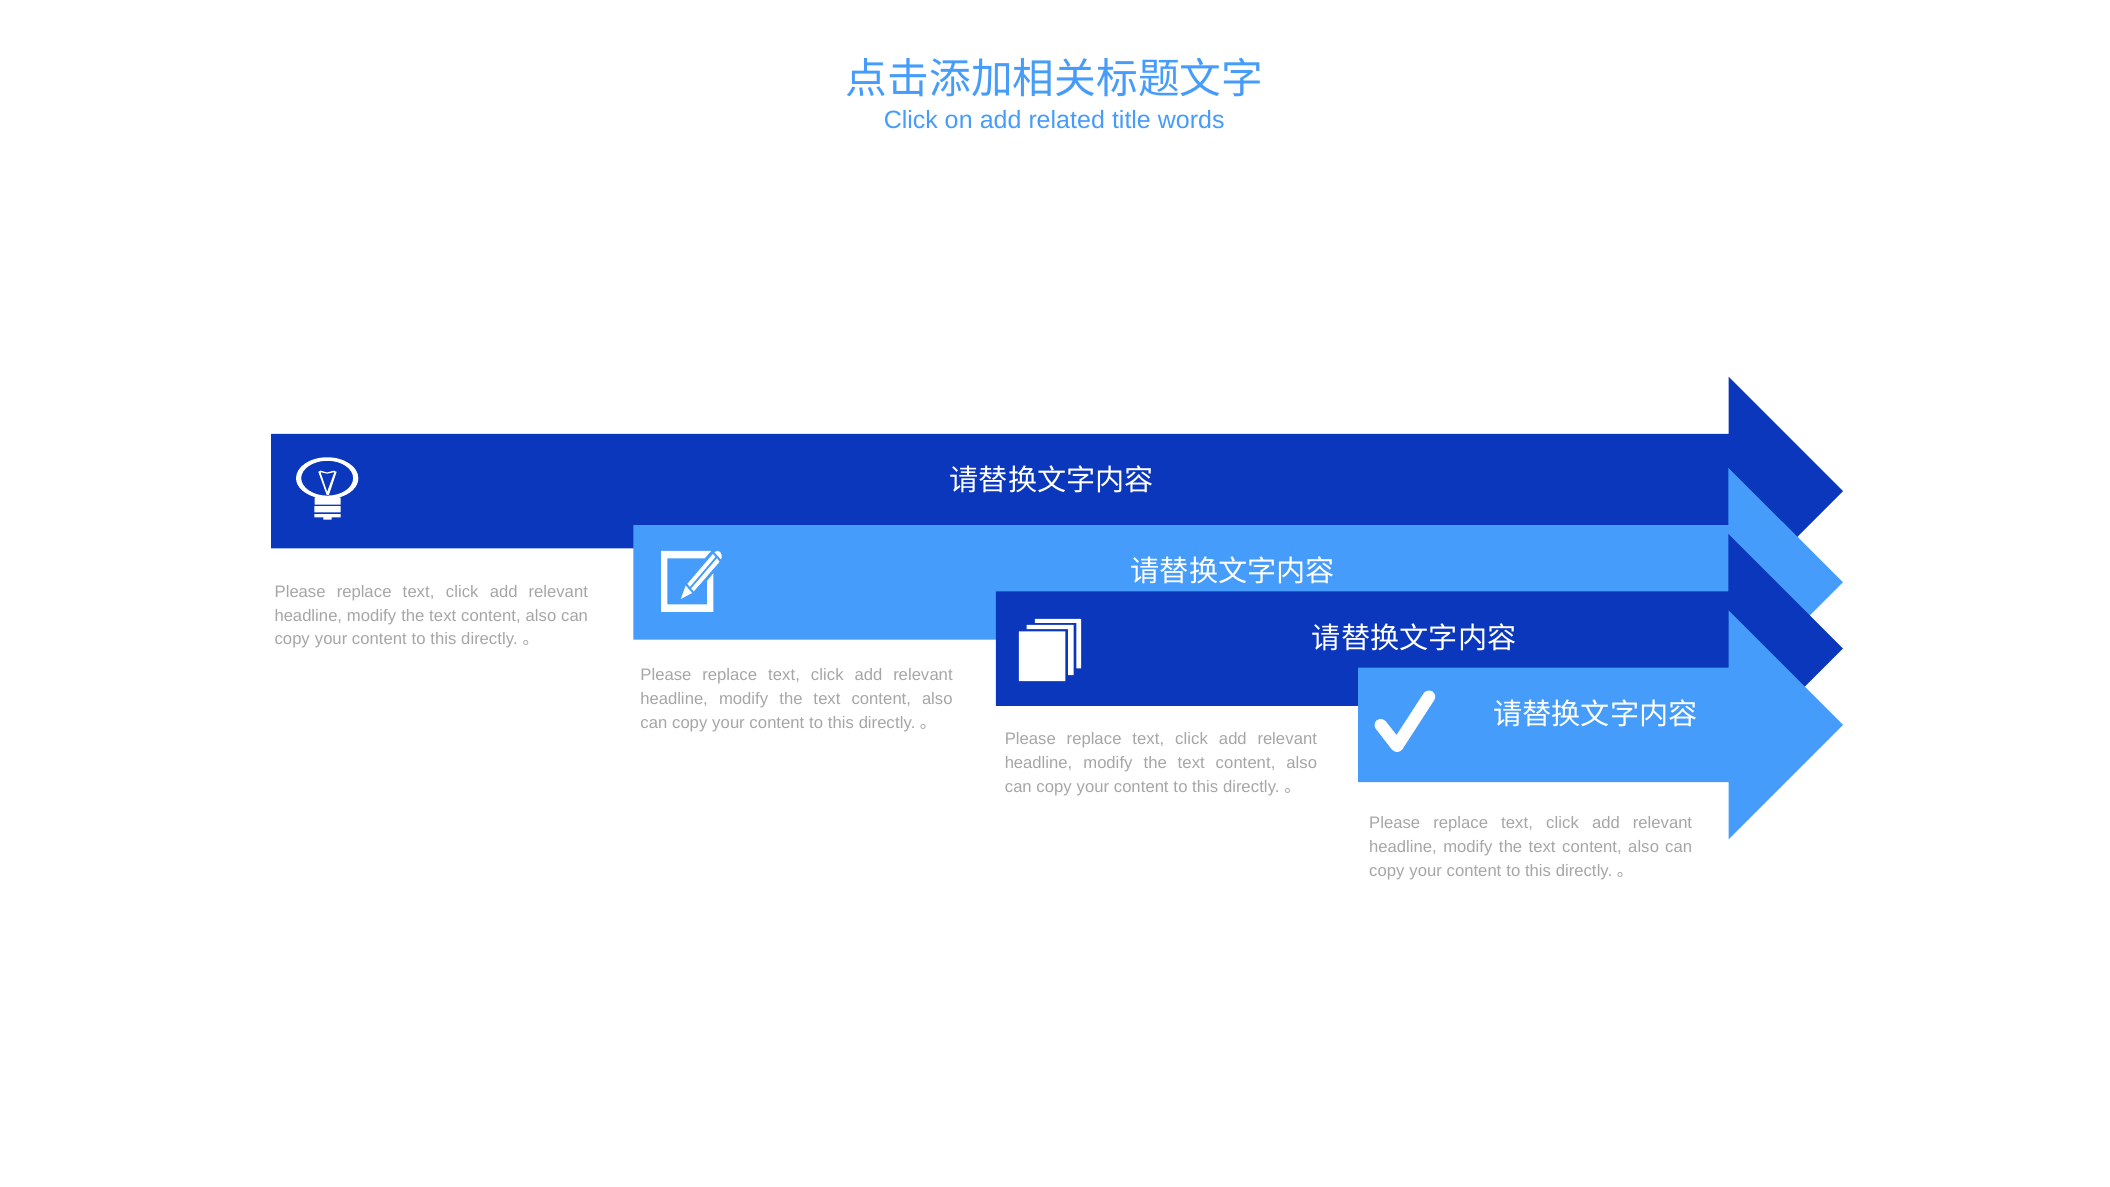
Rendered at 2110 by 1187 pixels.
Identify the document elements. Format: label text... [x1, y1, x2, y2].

text_box Please replace text, click add relevant headline, modify the text content, also can copy your content to this directly.。 [624, 652, 969, 740]
text_box Please replace text, click add relevant headline, modify the text content, also can copy your content to this directly.。 [1353, 800, 1709, 888]
text_box 请替换文字内容 [1357, 607, 1845, 842]
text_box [1019, 618, 1082, 682]
text_box Click on add related title words [864, 95, 1246, 158]
text_box [1375, 691, 1435, 751]
text_box Please replace text, click add relevant headline, modify the text content, also can copy your content to this directly.。 [989, 716, 1334, 804]
text_box Please replace text, click add relevant headline, modify the text content, also can copy your content to this directly.。 [258, 568, 605, 657]
text_box 请替换文字内容 [632, 465, 1845, 641]
text_box 请替换文字内容 [270, 374, 1845, 550]
text_box 点击添加相关标题文字 [803, 44, 1307, 107]
text_box 请替换文字内容 [994, 531, 1845, 707]
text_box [661, 549, 724, 612]
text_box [296, 457, 359, 520]
